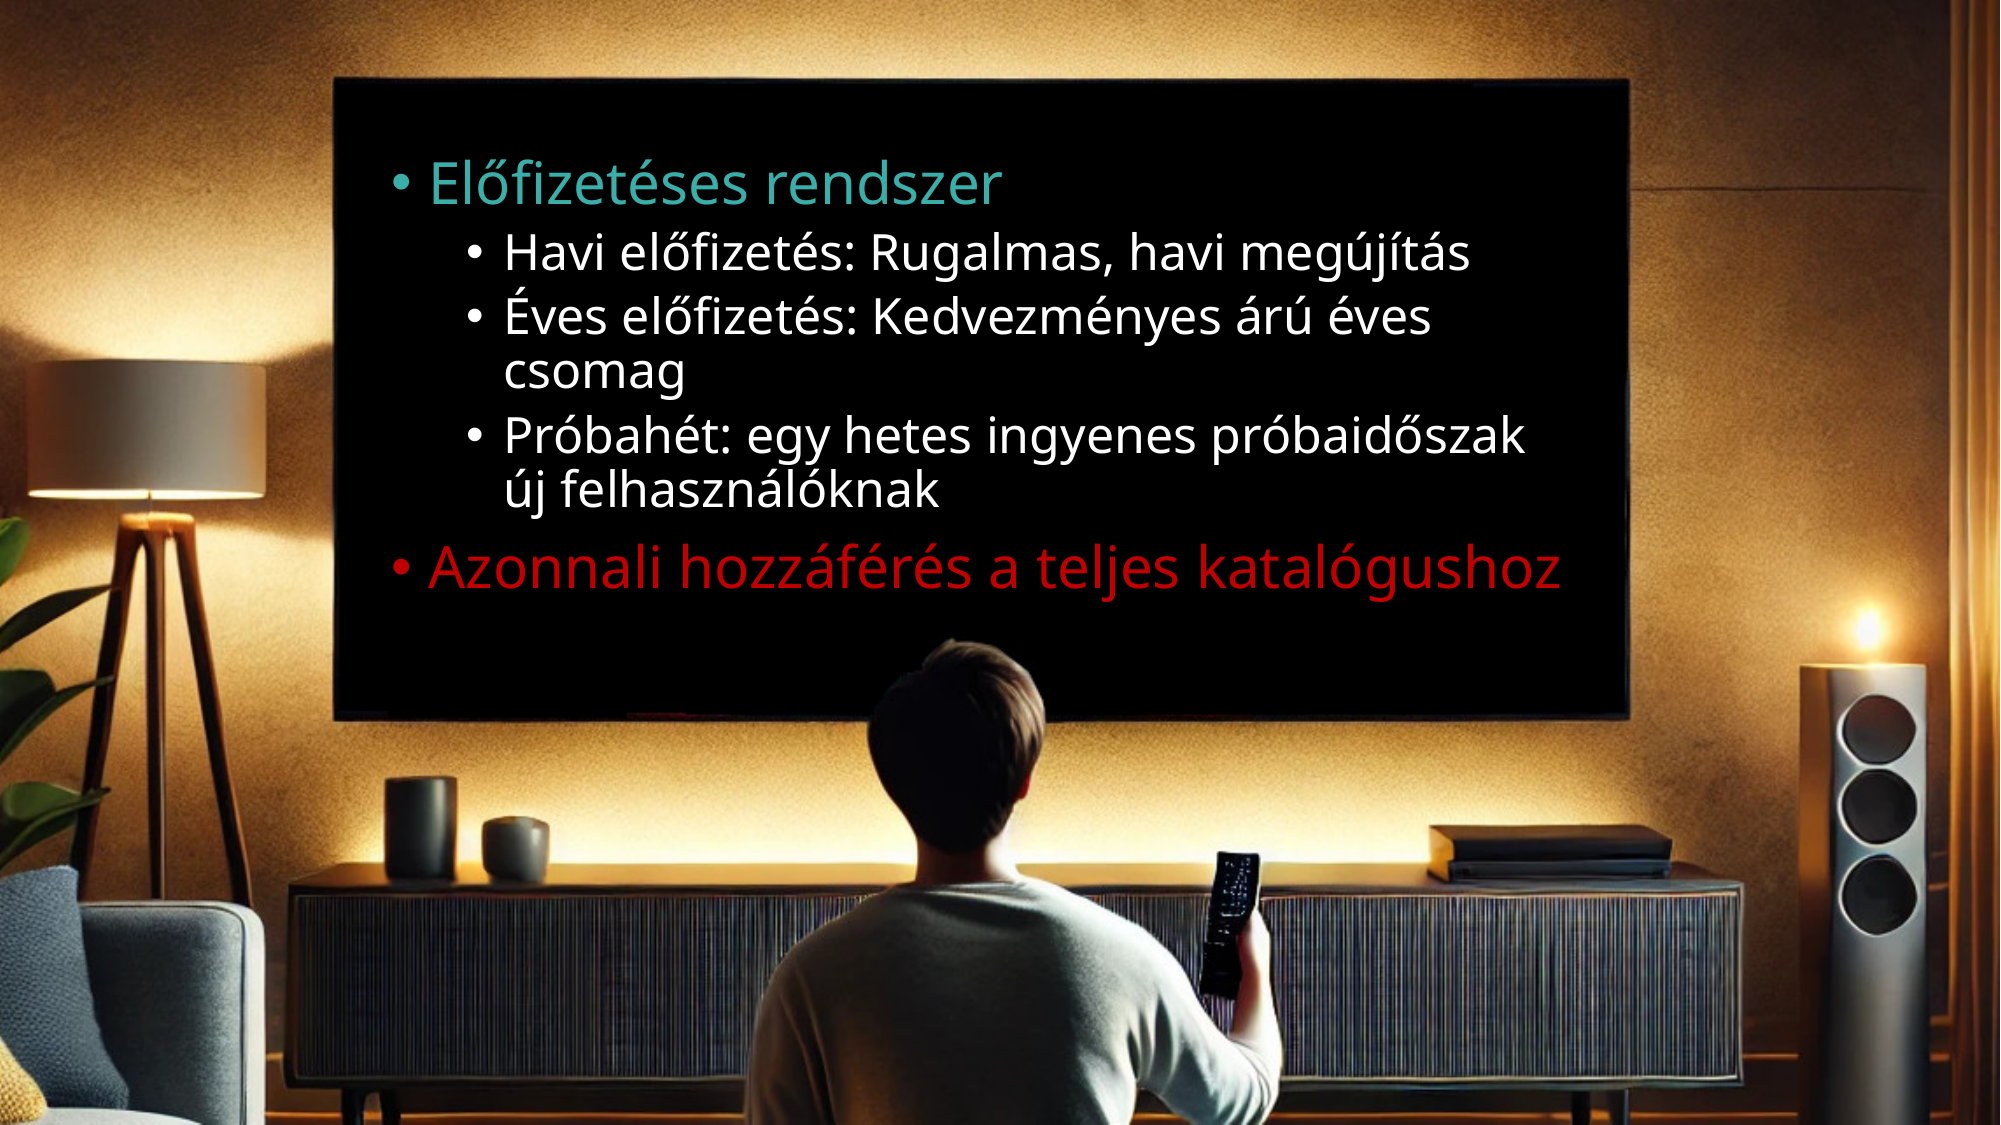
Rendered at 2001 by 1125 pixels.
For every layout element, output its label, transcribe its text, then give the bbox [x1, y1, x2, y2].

title Hogyan lehet igénybe venni? [492, 111, 1667, 278]
picture [0, 0, 2000, 1125]
list Előfizetéses rendszer Havi előfizetés: Rugalmas, havi megújítás Éves előfizetés: Kedvezményes árú éves csomag Próbahét: egy hetes ingyenes próbaidőszak új felhasználóknak Azonnali hozzáférés a teljes katalógushoz [376, 146, 1592, 648]
